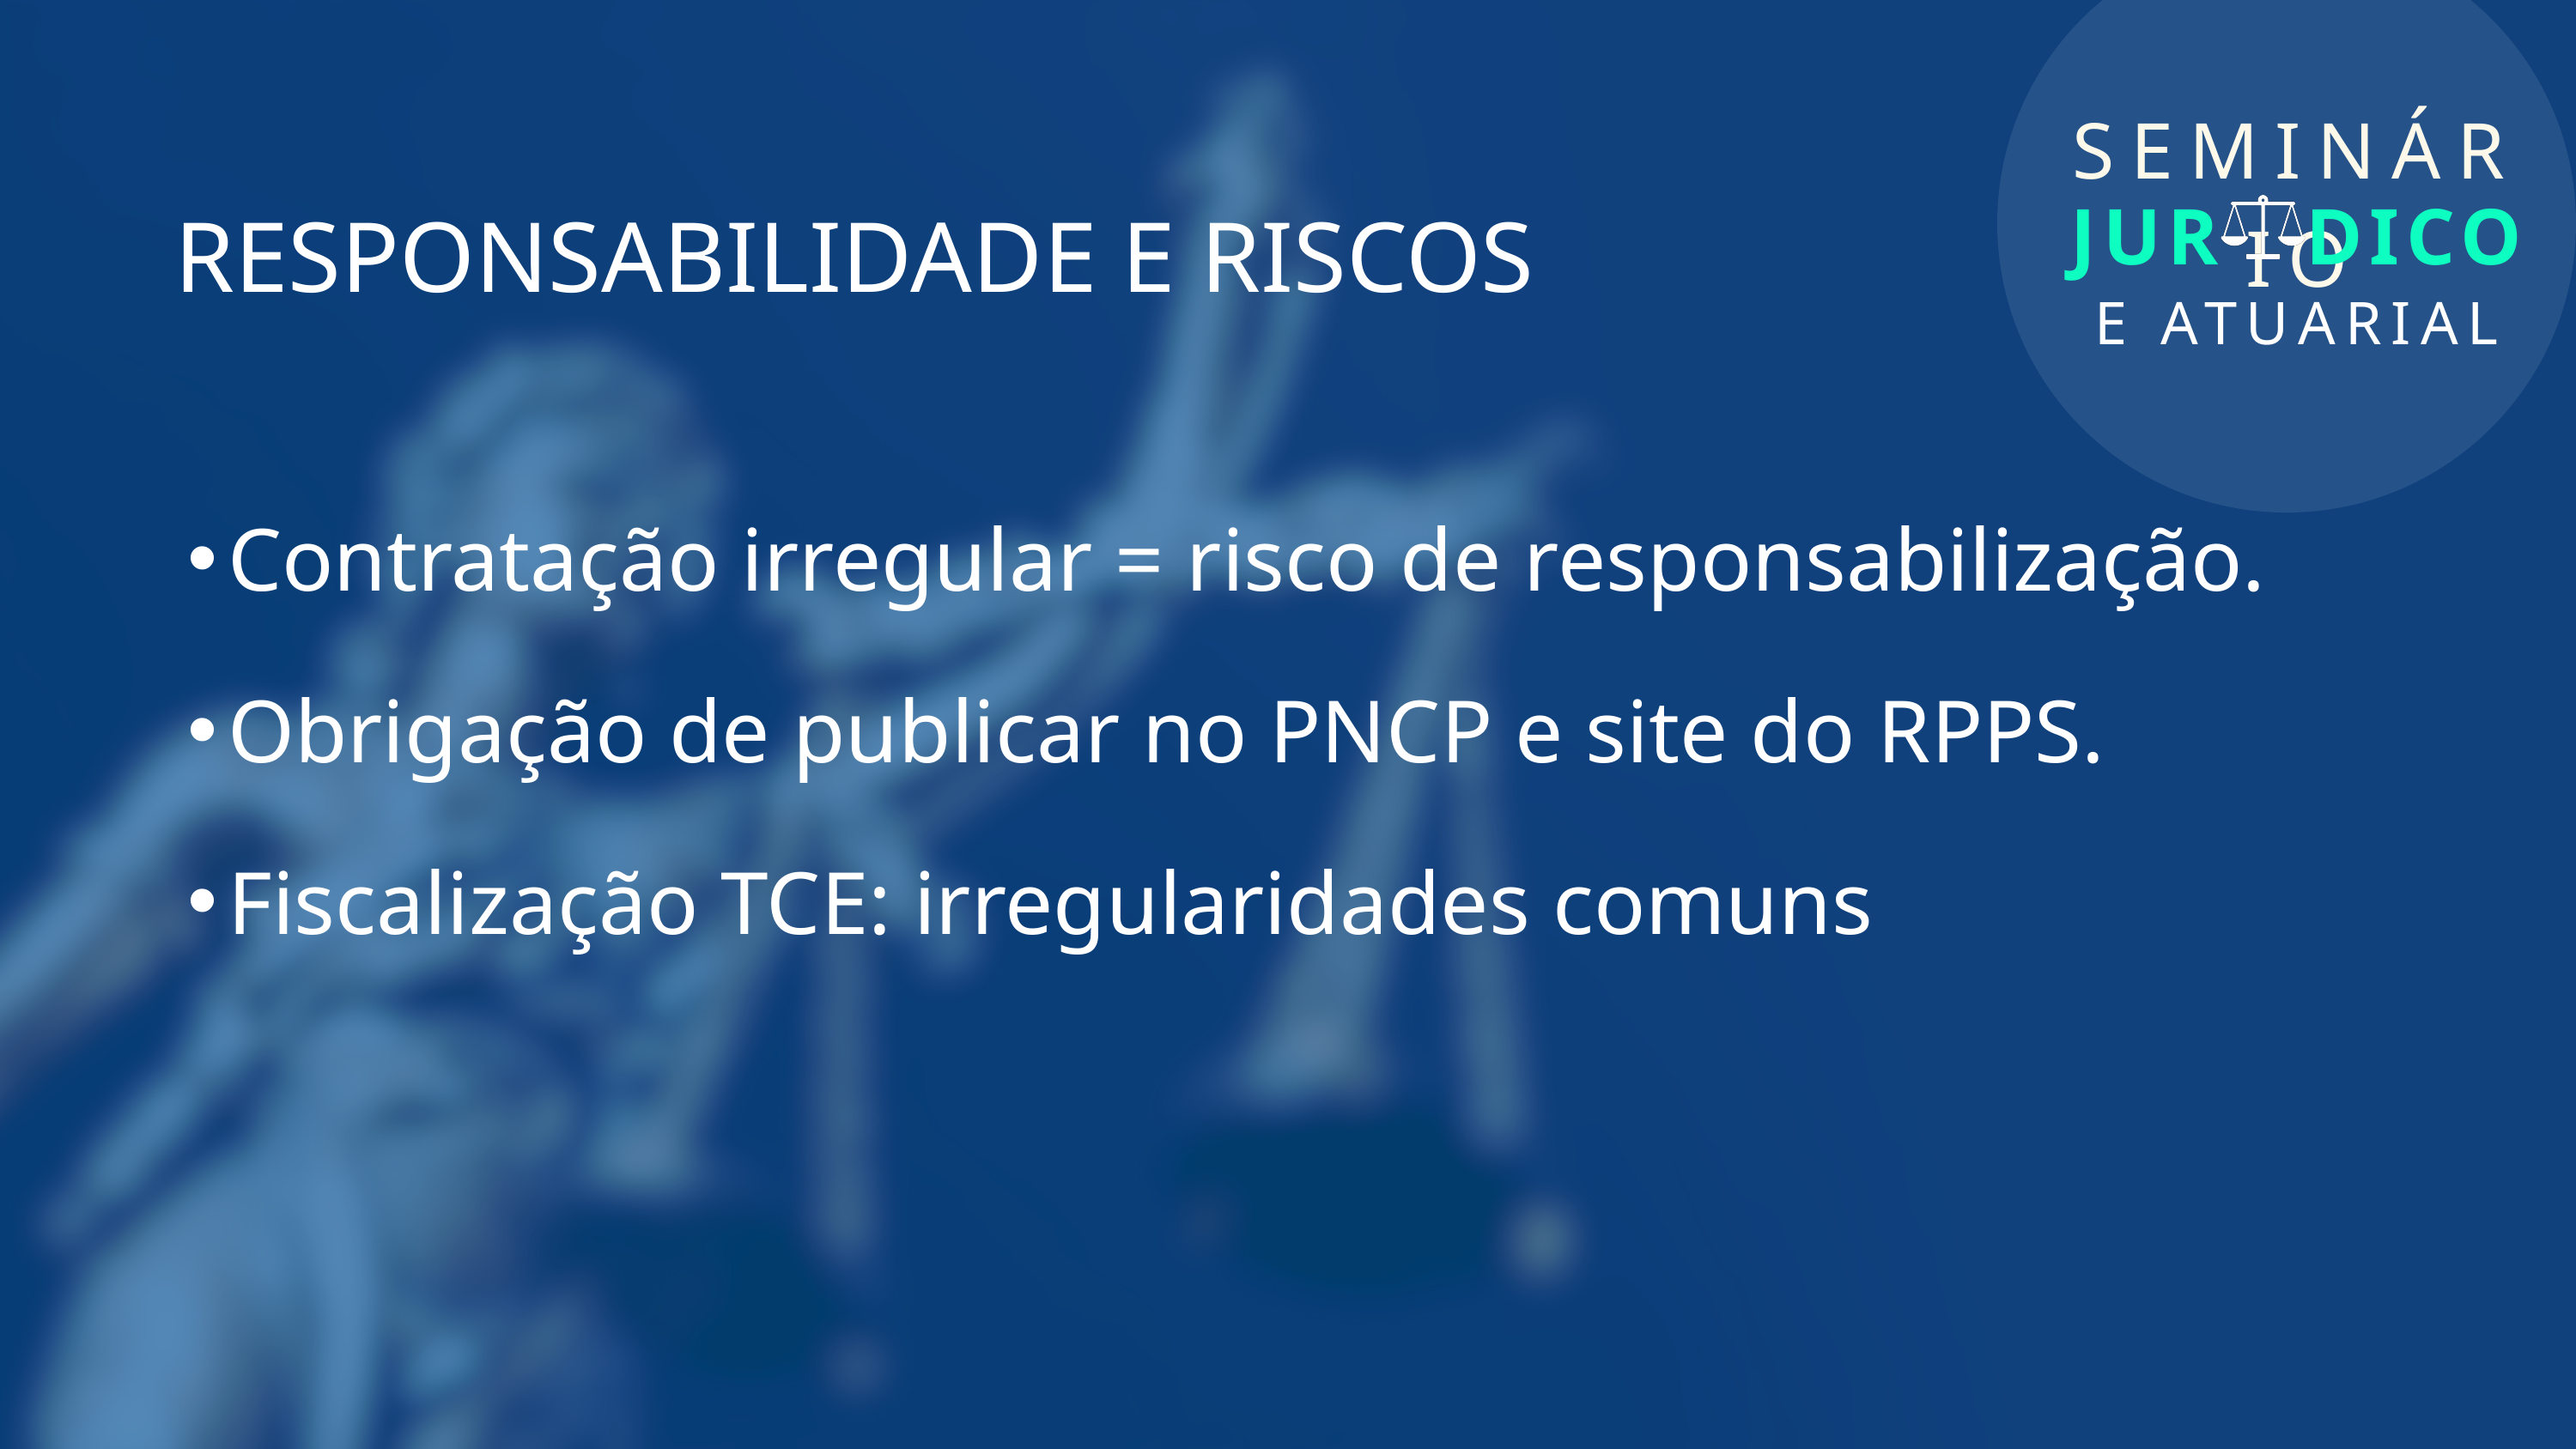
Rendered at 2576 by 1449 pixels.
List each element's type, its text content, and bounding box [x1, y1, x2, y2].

text_box RESPONSABILIDADE E RISCOS [174, 173, 1797, 312]
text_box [1996, 0, 2576, 513]
text_box [0, 0, 2576, 1449]
text_box Contratação irregular = risco de responsabilização. Obrigação de publicar no PNCP e site do RPPS. Fiscalização TCE: irregularidades comuns [174, 499, 2340, 958]
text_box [2067, 94, 2527, 352]
